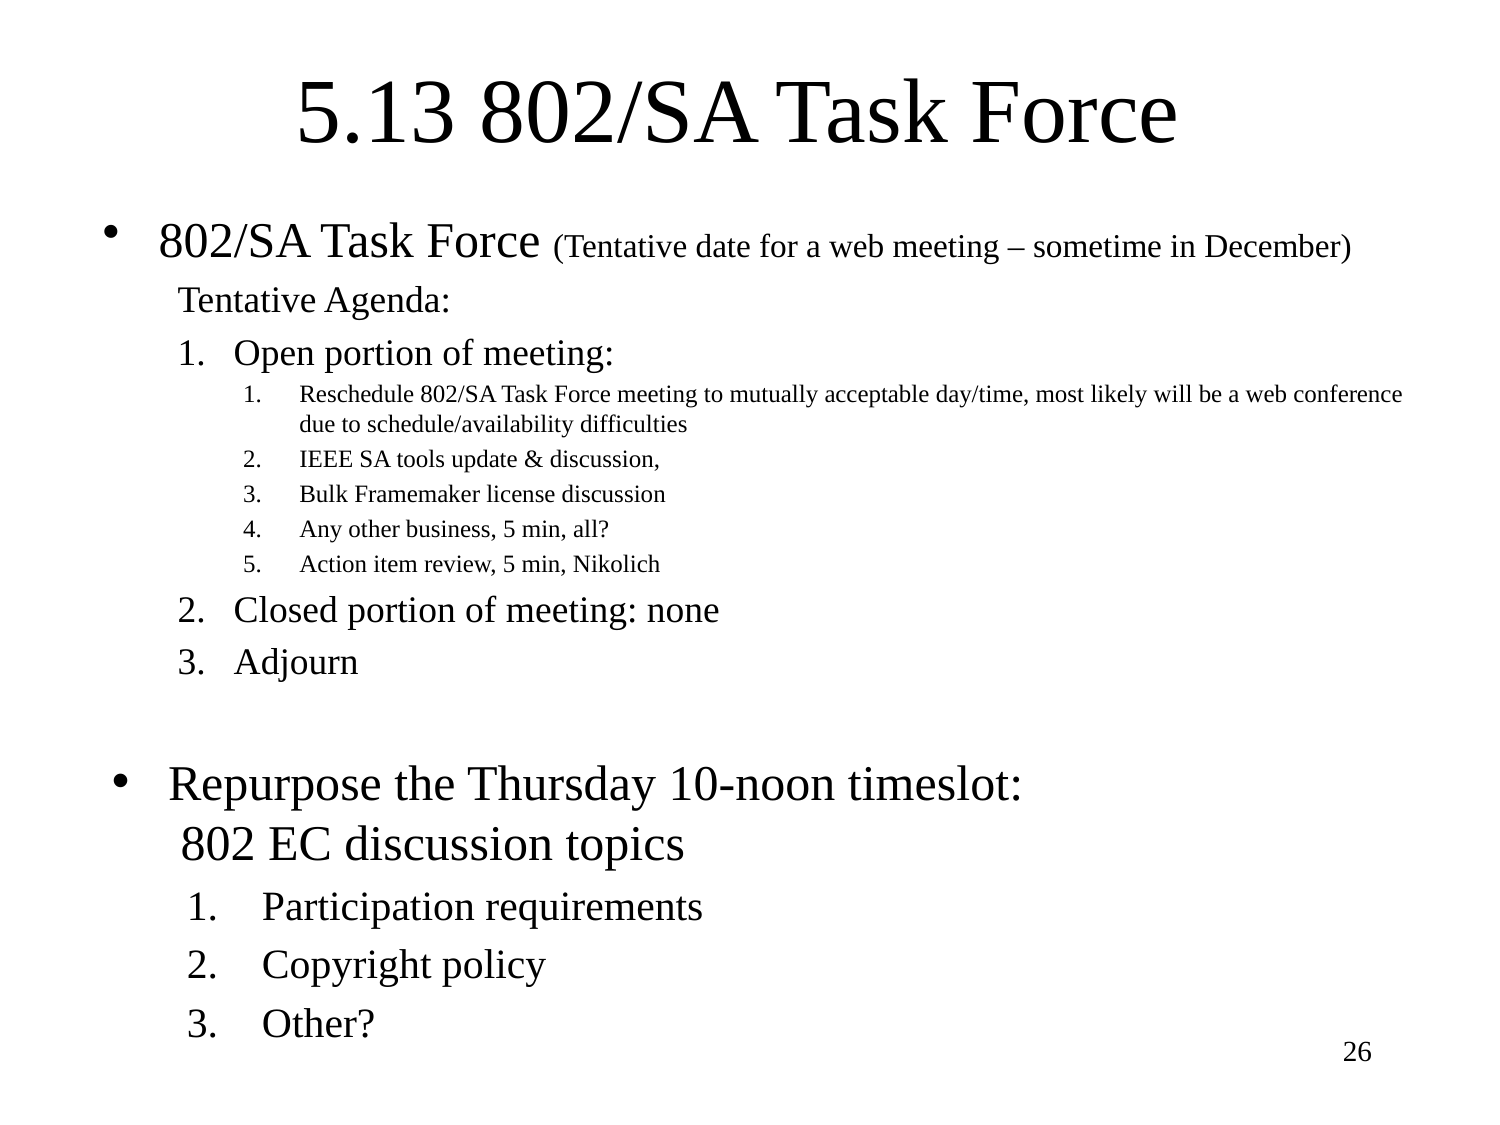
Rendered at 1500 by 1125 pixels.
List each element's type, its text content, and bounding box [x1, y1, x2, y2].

title 5.13 802/SA Task Force [112, 12, 1388, 199]
list 802/SA Task Force (Tentative date for a web meeting – sometime in December) Tentative Agenda: Open portion of meeting: Reschedule 802/SA Task Force meeting to mutually acceptable day/time, most likely will be a web conference due to schedule/availability difficulties IEEE SA tools update & discussion, Bulk Framemaker license discussion Any other business, 5 min, all? Action item review, 5 min, Nikolich Closed portion of meeting: none Adjourn Repurpose the Thursday 10-noon timeslot: 802 EC discussion topics Participation requirements Copyright policy Other? [87, 199, 1451, 976]
slide_number 26 [1074, 1024, 1388, 1101]
